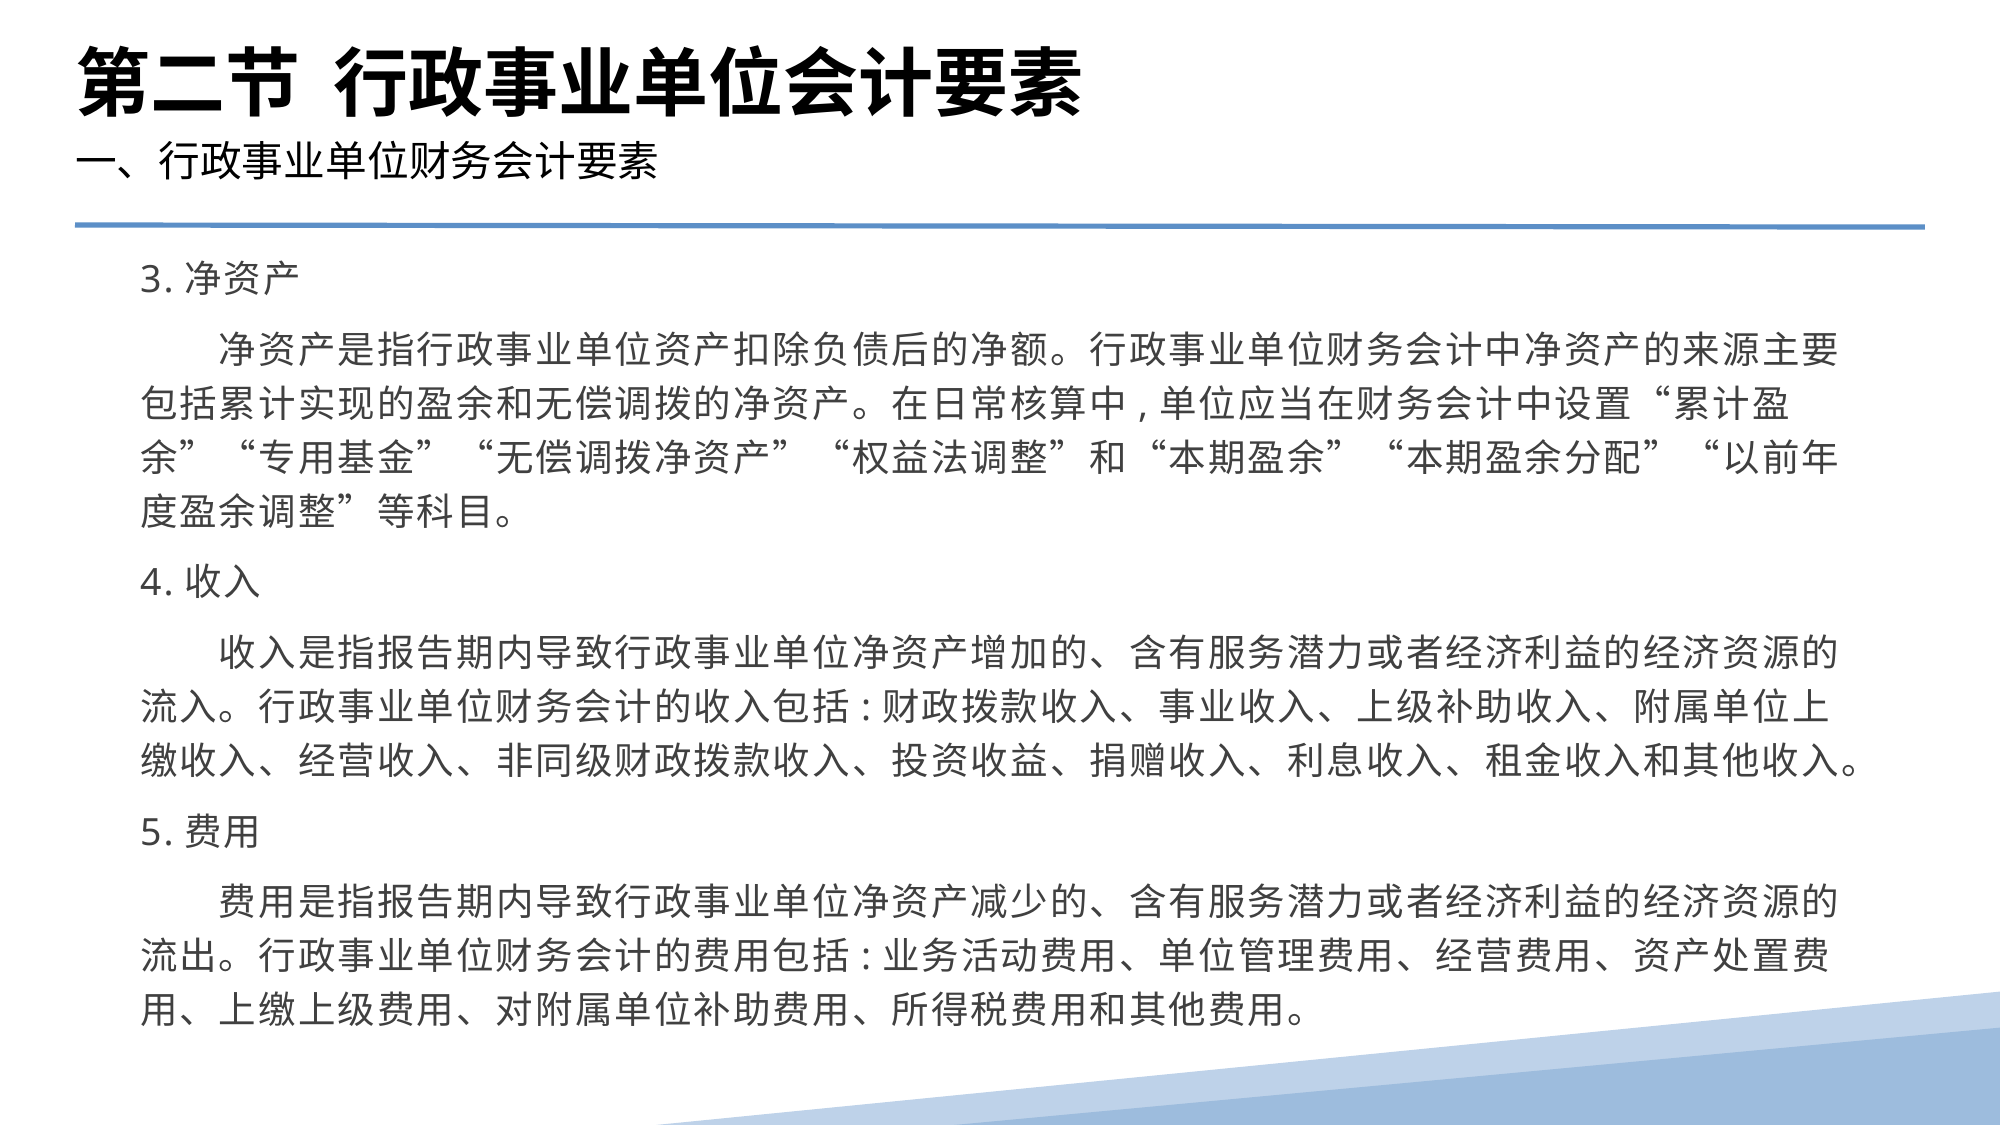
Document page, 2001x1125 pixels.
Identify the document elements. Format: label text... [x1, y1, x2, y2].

text_box 一、行政事业单位财务会计要素 [75, 124, 1925, 200]
text_box 3.净资产 净资产是指行政事业单位资产扣除负债后的净额。行政事业单位财务会计中净资产的来源主要包括累计实现的盈余和无偿调拨的净资产。在日常核算中,单位应当在财务会计中设置“累计盈余”“专用基金”“无偿调拨净资产”“权益法调整”和“本期盈余”“本期盈余分配”“以前年度盈余调整”等科目。 4.收入 收入是指报告期内导致行政事业单位净资产增加的、含有服务潜力或者经济利益的经济资源的流入。行政事业单位财务会计的收入包括:财政拨款收入、事业收入、上级补助收入、附属单位上缴收入、经营收入、非同级财政拨款收入、投资收益、捐赠收入、利息收入、租金收入和其他收入。 5.费用 费用是指报告期内导致行政事业单位净资产减少的、含有服务潜力或者经济利益的经济资源的流出。行政事业单位财务会计的费用包括:业务活动费用、单位管理费用、经营费用、资产处置费用、上缴上级费用、对附属单位补助费用、所得税费用和其他费用。 [129, 228, 1881, 1051]
text_box 第二节 行政事业单位会计要素 [75, 24, 1925, 124]
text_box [74, 224, 1925, 228]
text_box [656, 991, 2000, 1125]
